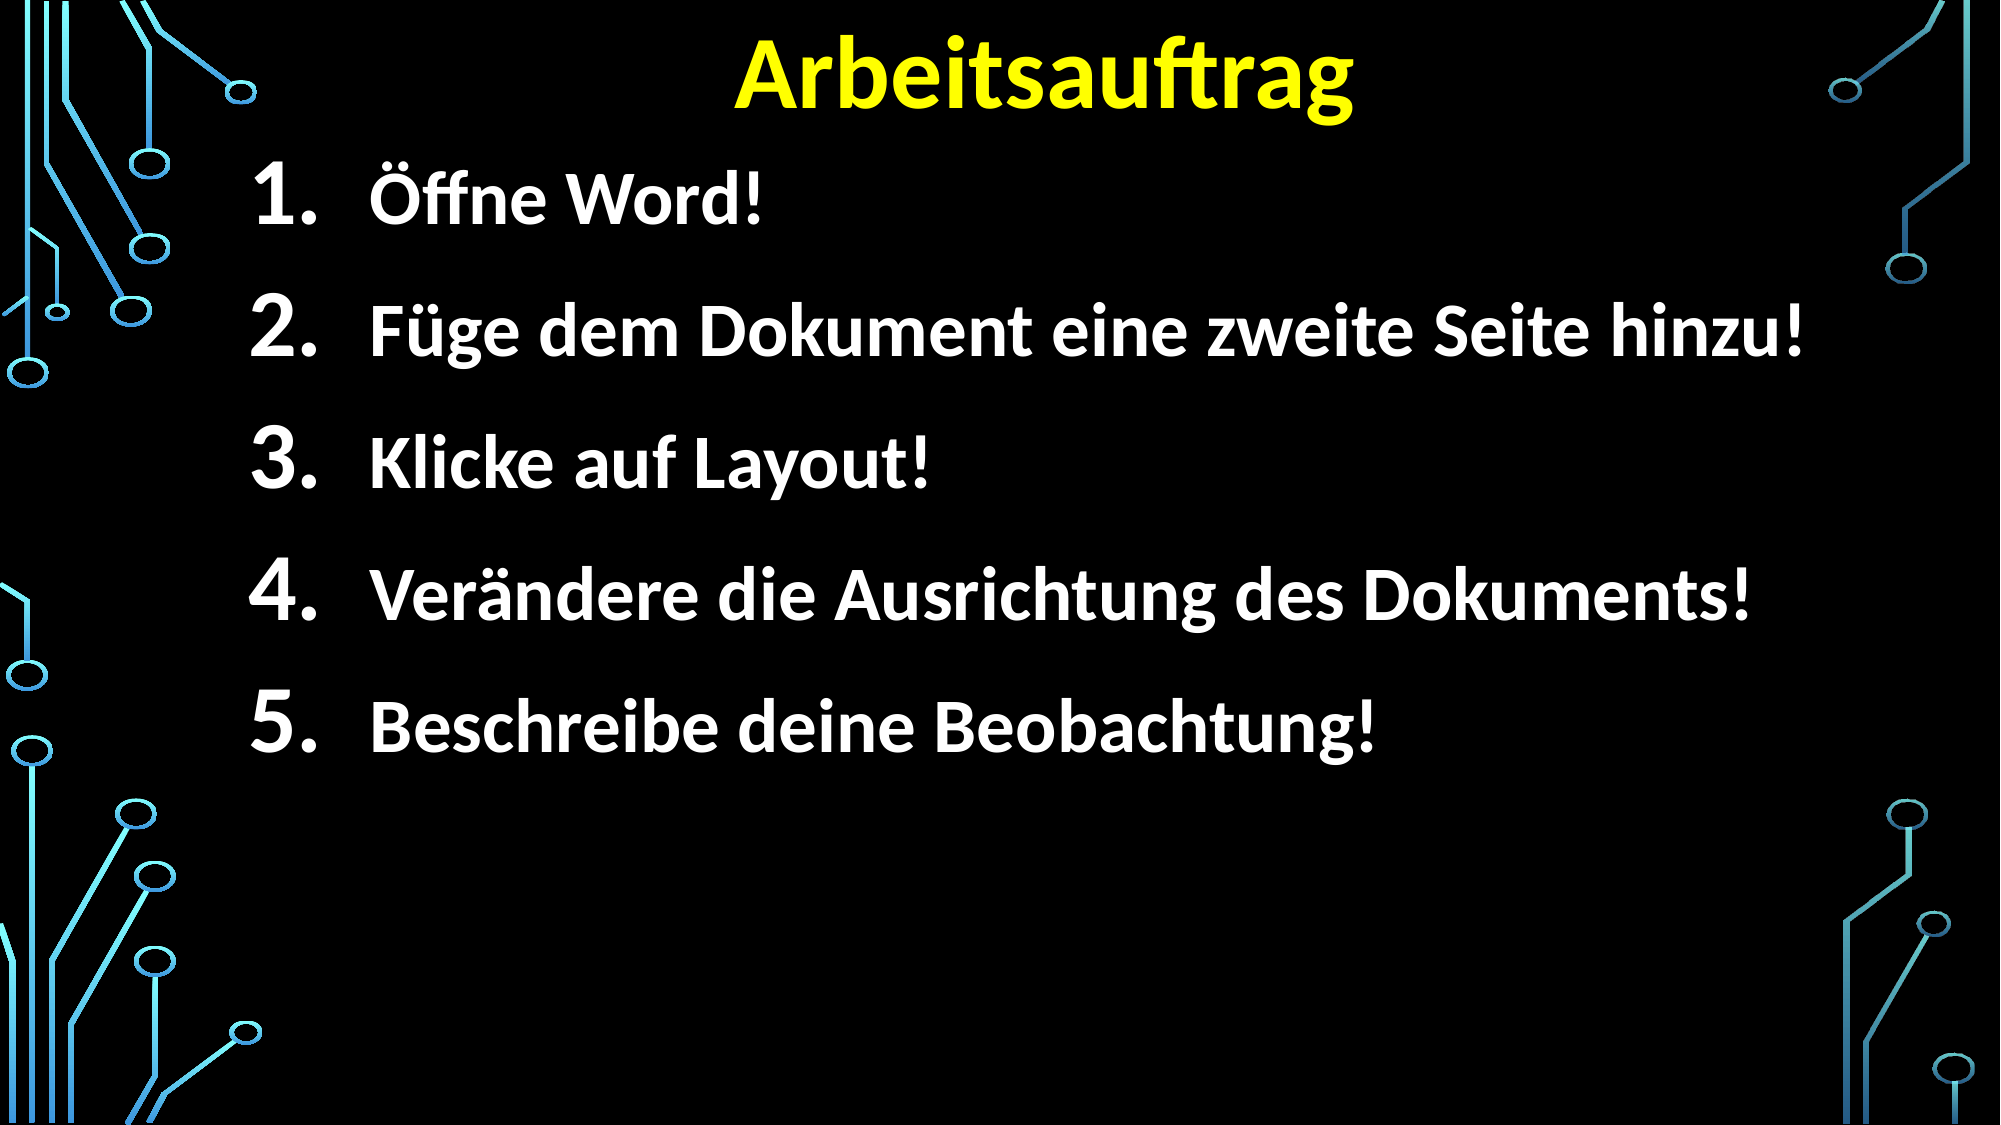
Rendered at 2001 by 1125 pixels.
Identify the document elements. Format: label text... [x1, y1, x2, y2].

title Arbeitsauftrag [233, 0, 1859, 121]
list Öffne Word! Füge dem Dokument eine zweite Seite hinzu! Klicke auf Layout! Verändere die Ausrichtung des Dokuments! Beschreibe deine Beobachtung! [233, 121, 1859, 1105]
